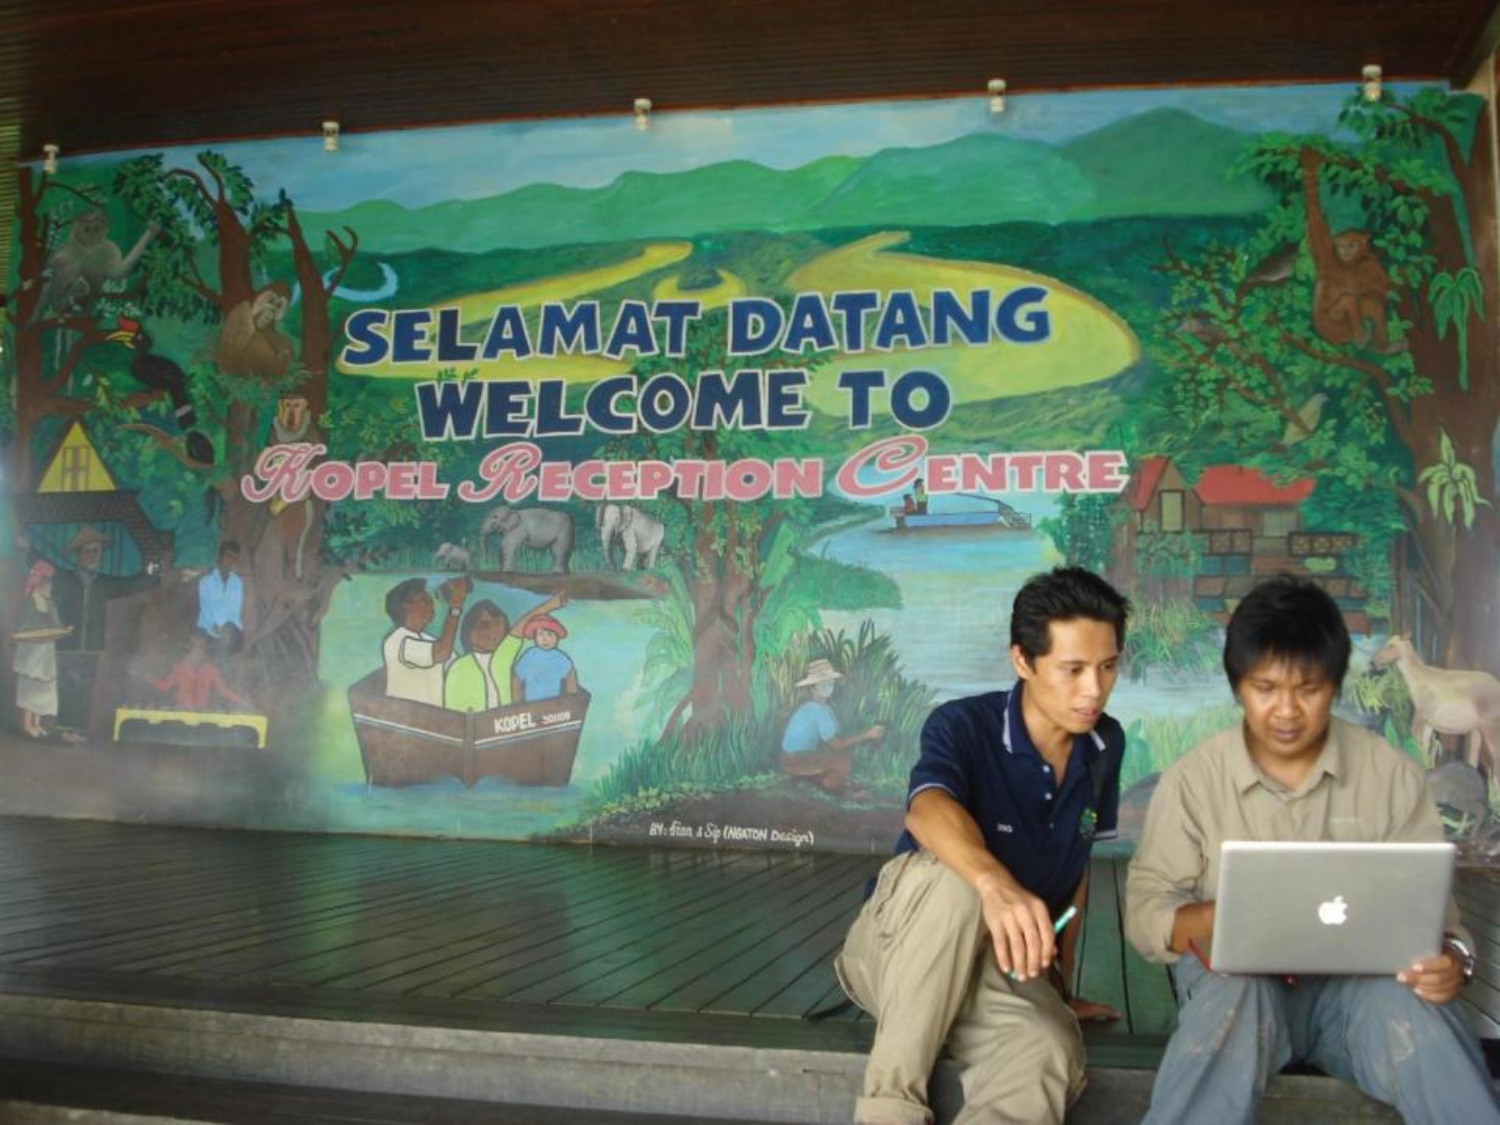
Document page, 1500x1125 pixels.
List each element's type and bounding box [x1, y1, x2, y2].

list [0, 0, 1500, 1125]
